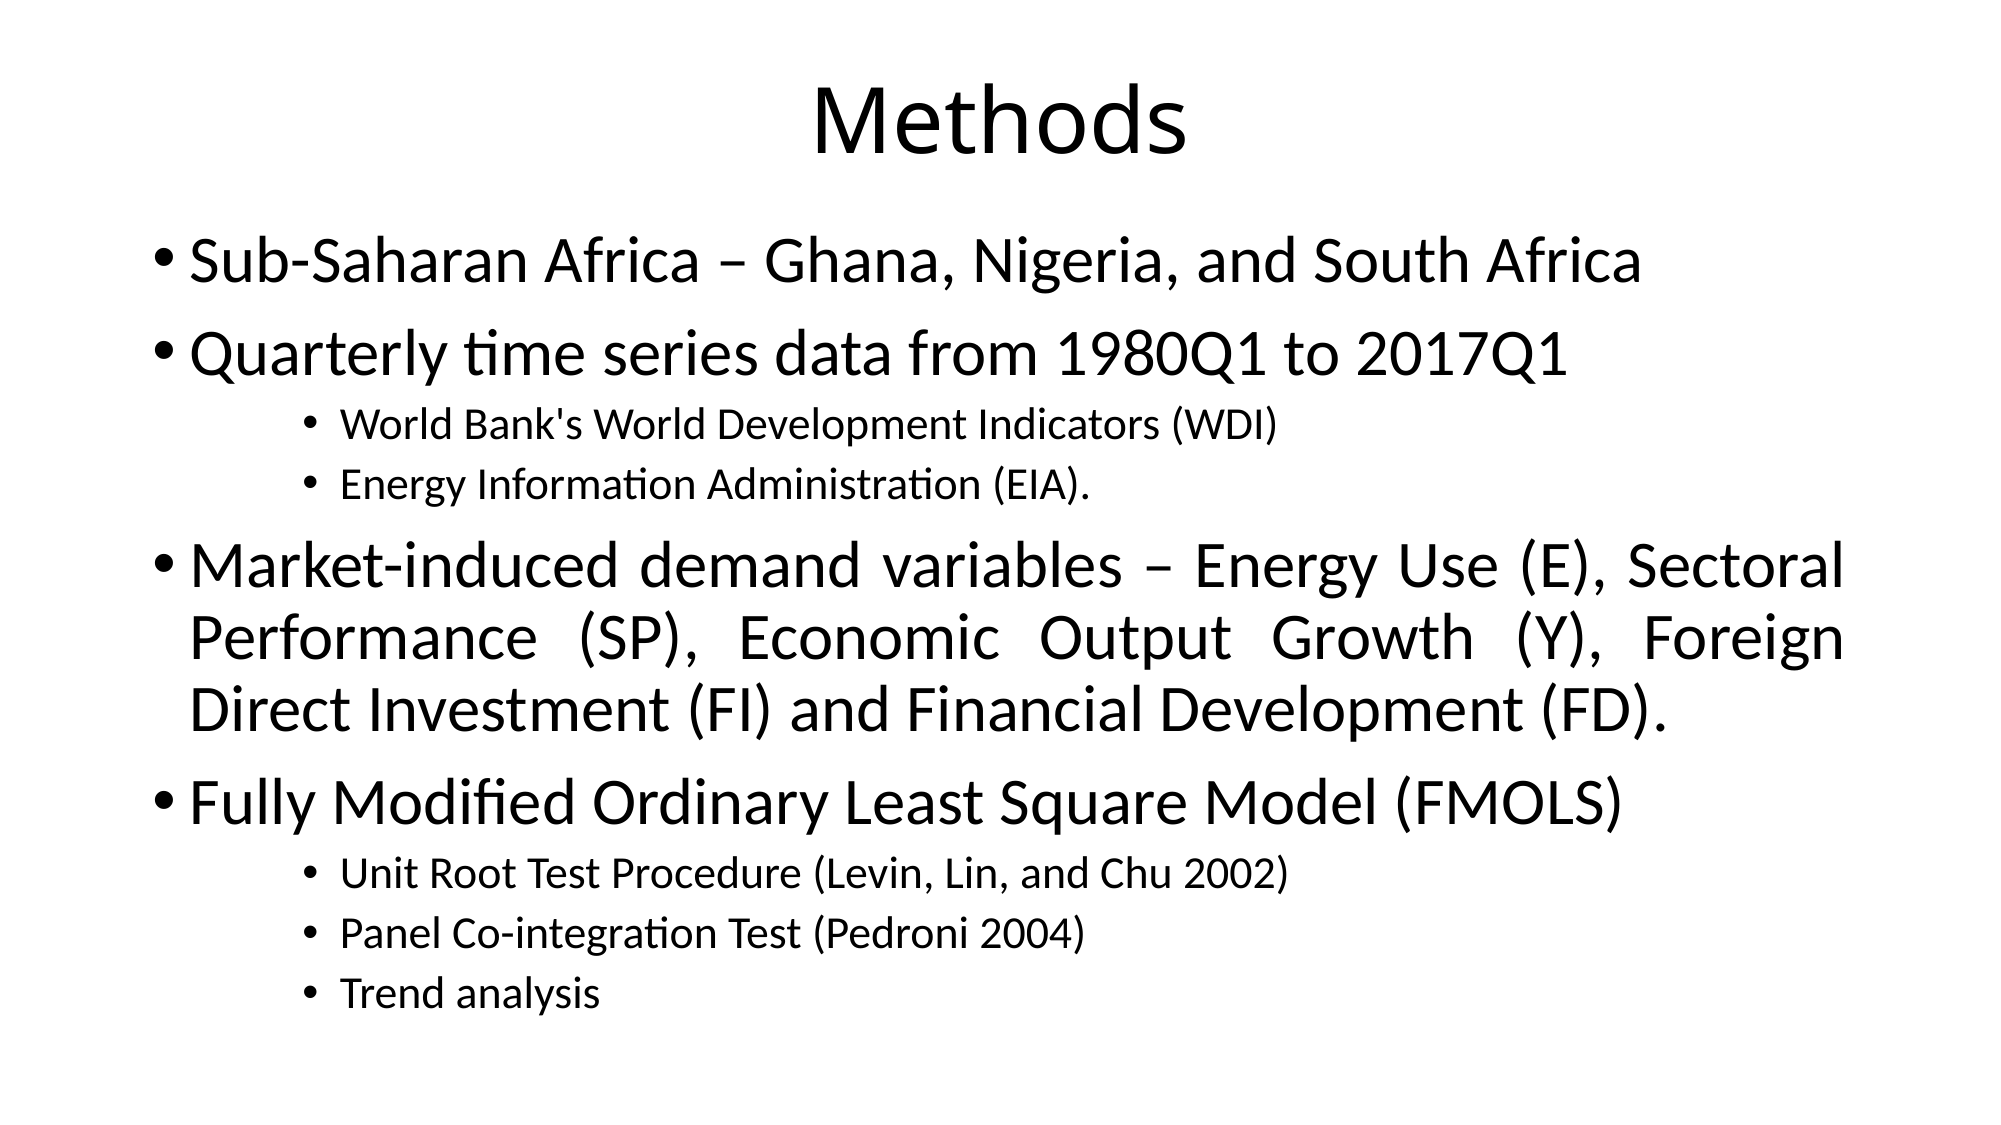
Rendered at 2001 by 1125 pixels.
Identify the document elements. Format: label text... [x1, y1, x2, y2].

title Methods [137, 59, 1863, 187]
list Sub-Saharan Africa – Ghana, Nigeria, and South Africa Quarterly time series data from 1980Q1 to 2017Q1 World Bank's World Development Indicators (WDI) Energy Information Administration (EIA). Market-induced demand variables – Energy Use (E), Sectoral Performance (SP), Economic Output Growth (Y), Foreign Direct Investment (FI) and Financial Development (FD). Fully Modified Ordinary Least Square Model (FMOLS) Unit Root Test Procedure (Levin, Lin, and Chu 2002) Panel Co-integration Test (Pedroni 2004) Trend analysis [137, 217, 1863, 1070]
